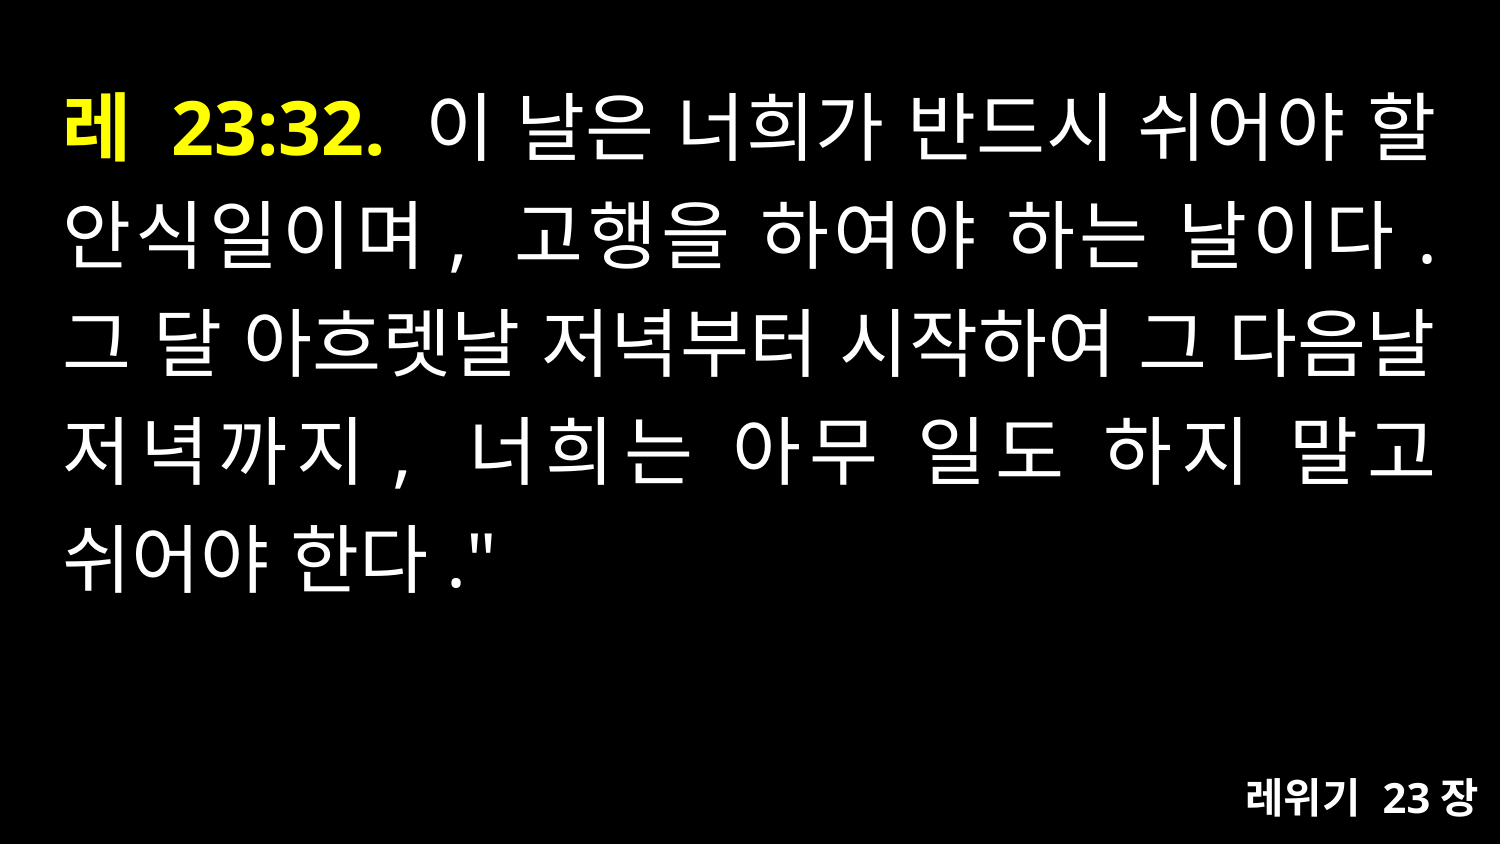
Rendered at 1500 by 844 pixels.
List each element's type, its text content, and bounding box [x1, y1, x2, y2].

subtitle 레위기 23장 [916, 770, 1500, 844]
title 레 23:32. 이 날은 너희가 반드시 쉬어야 할 안식일이며, 고행을 하여야 하는 날이다. 그 달 아흐렛날 저녁부터 시작하여 그 다음날 저녁까지, 너희는 아무 일도 하지 말고 쉬어야 한다." [0, 0, 1500, 844]
